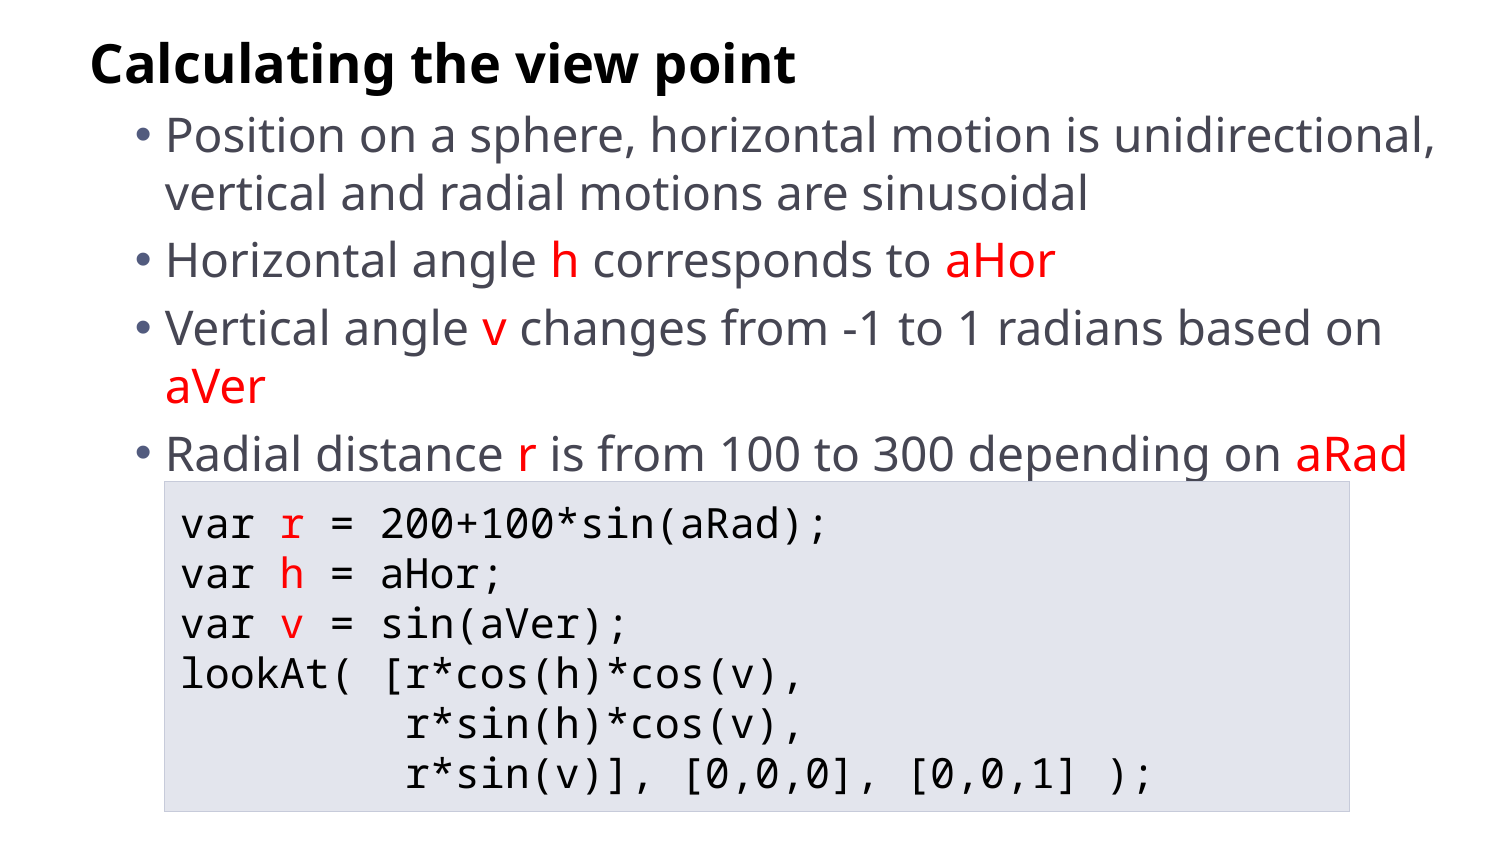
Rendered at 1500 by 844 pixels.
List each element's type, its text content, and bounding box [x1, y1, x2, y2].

list Calculating the view point Position on a sphere, horizontal motion is unidirectional, vertical and radial motions are sinusoidal Horizontal angle h corresponds to aHor Vertical angle v changes from -1 to 1 radians based on aVer Radial distance r is from 100 to 300 depending on aRad [75, 21, 1475, 835]
text_box var r = 200+100*sin(aRad); var h = aHor; var v = sin(aVer); lookAt( [r*cos(h)*cos(v), r*sin(h)*cos(v), r*sin(v)], [0,0,0], [0,0,1] ); [164, 481, 1350, 812]
